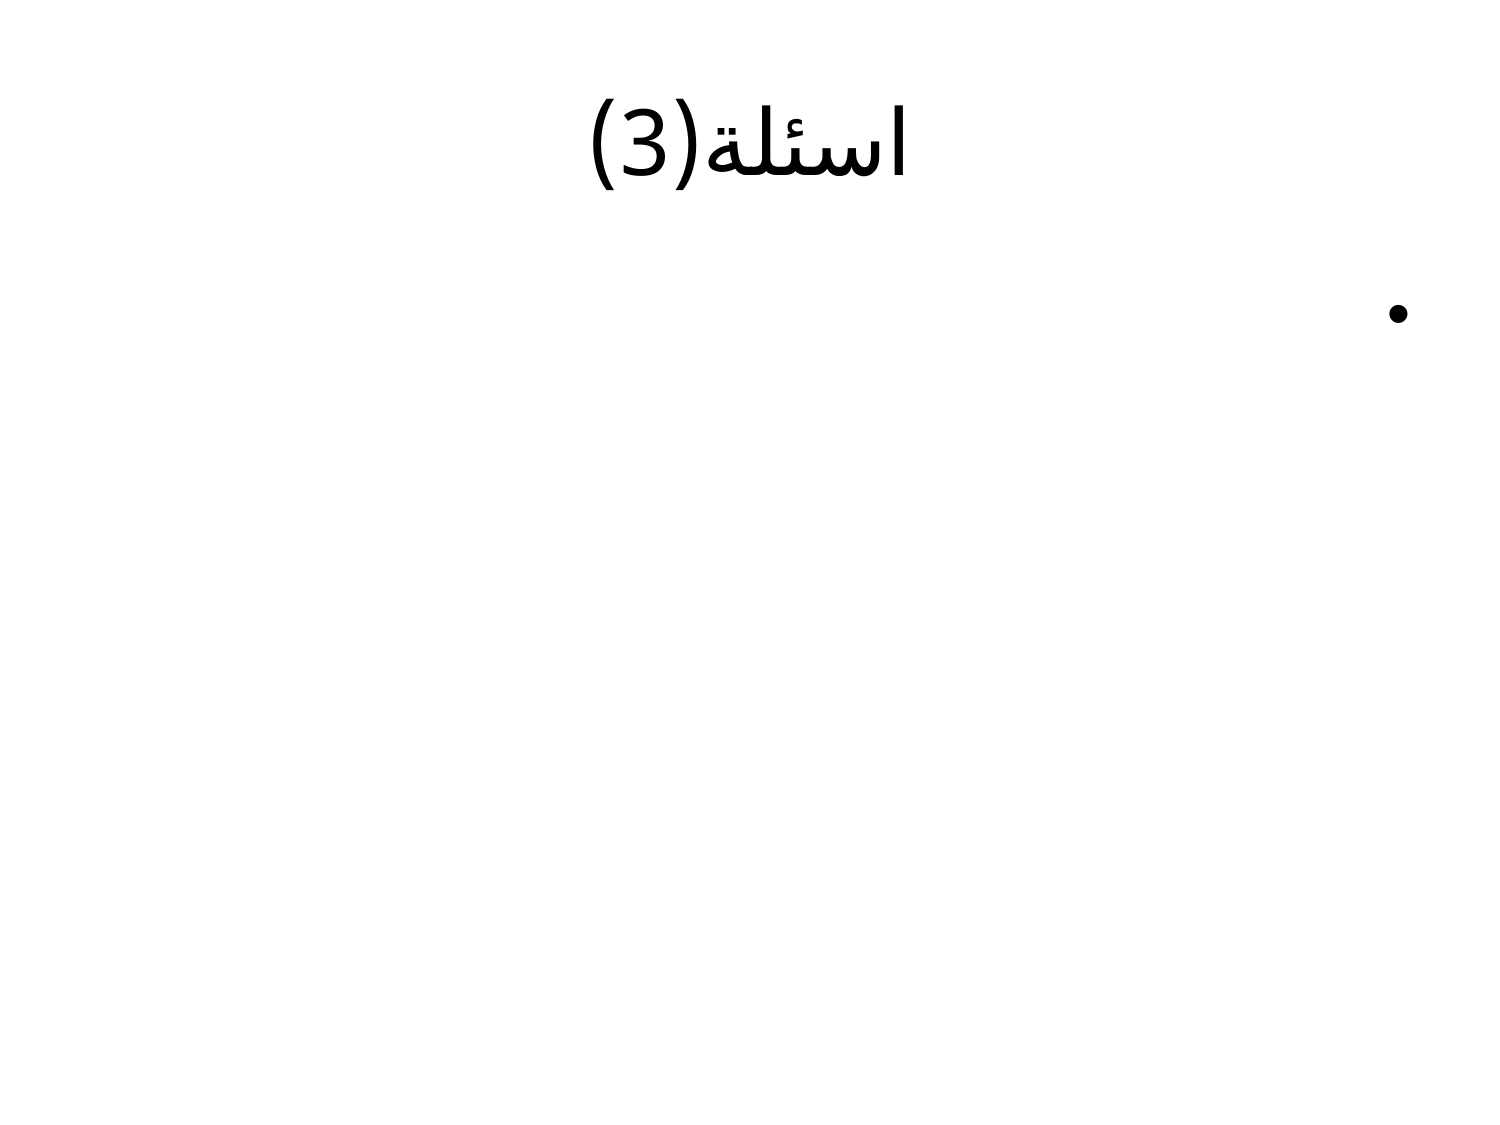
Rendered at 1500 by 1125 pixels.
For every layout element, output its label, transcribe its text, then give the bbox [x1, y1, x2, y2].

title اسئلة(3) [75, 45, 1425, 233]
list https://www.youtube.com/watch?v=vqA6_Nr57jY&list=PLeQDoVuuYY2Uno_ET5eeYg65AJ6q-fKB3&ind [75, 262, 1425, 1005]
